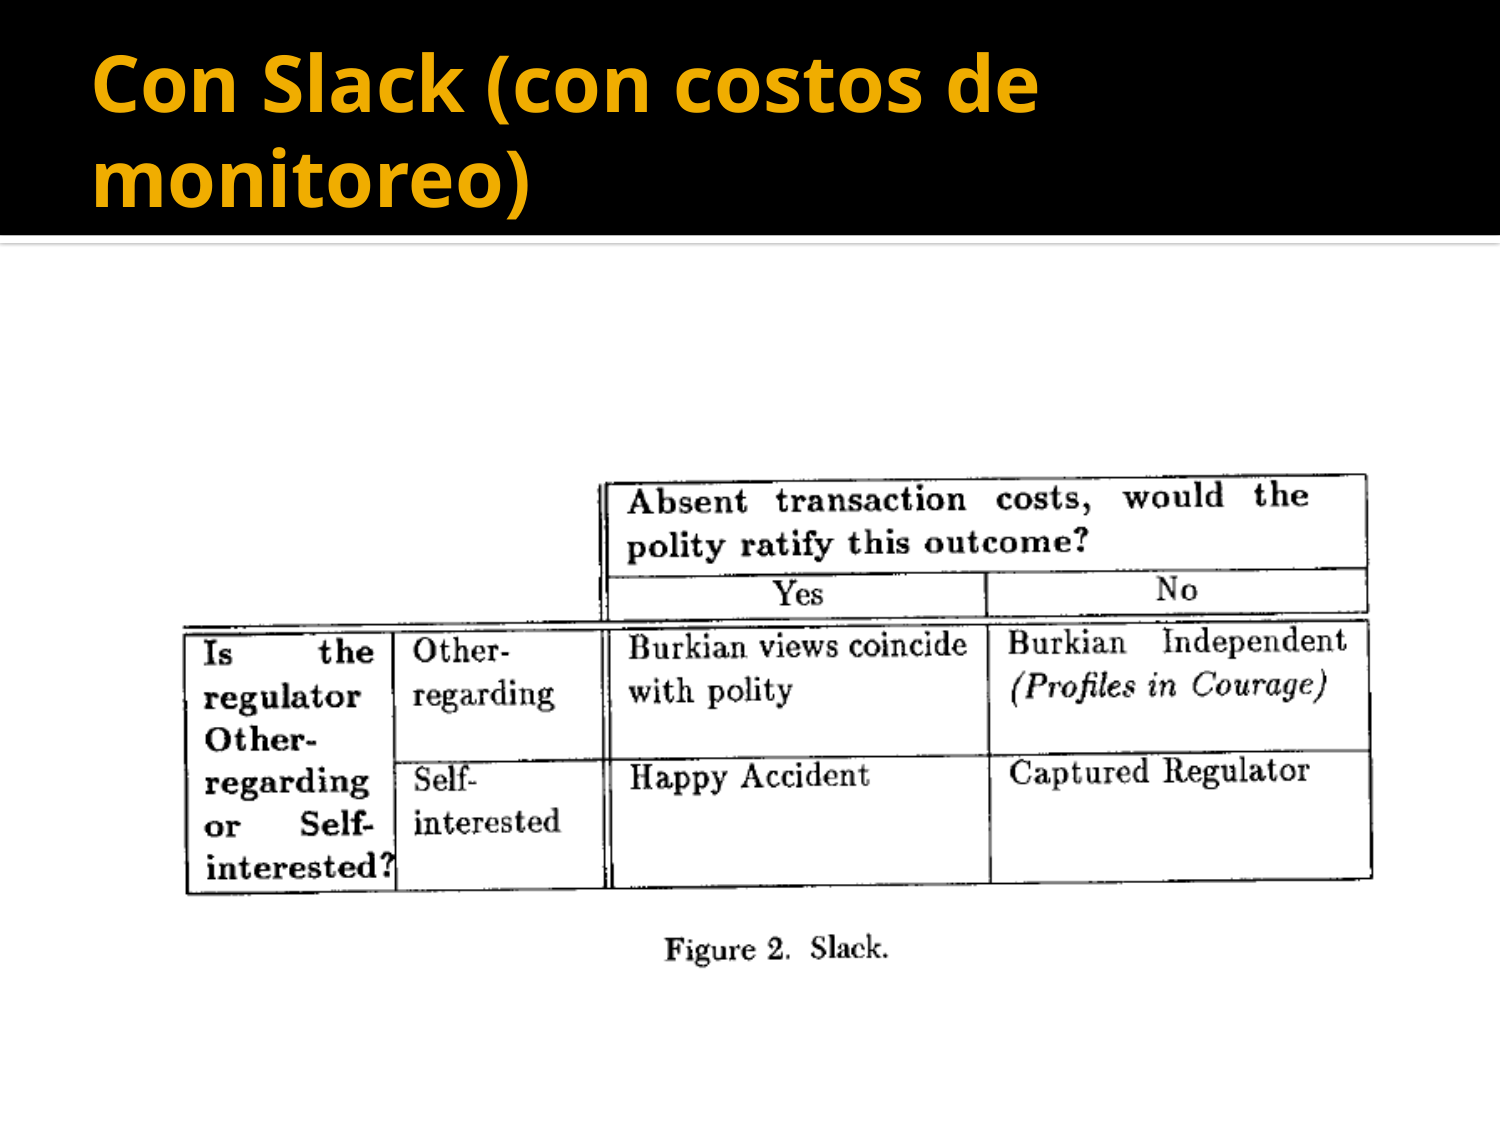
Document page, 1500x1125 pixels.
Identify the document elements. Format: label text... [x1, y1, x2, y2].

title Con Slack (con costos de monitoreo) [75, 25, 1425, 231]
picture [99, 427, 1422, 1025]
